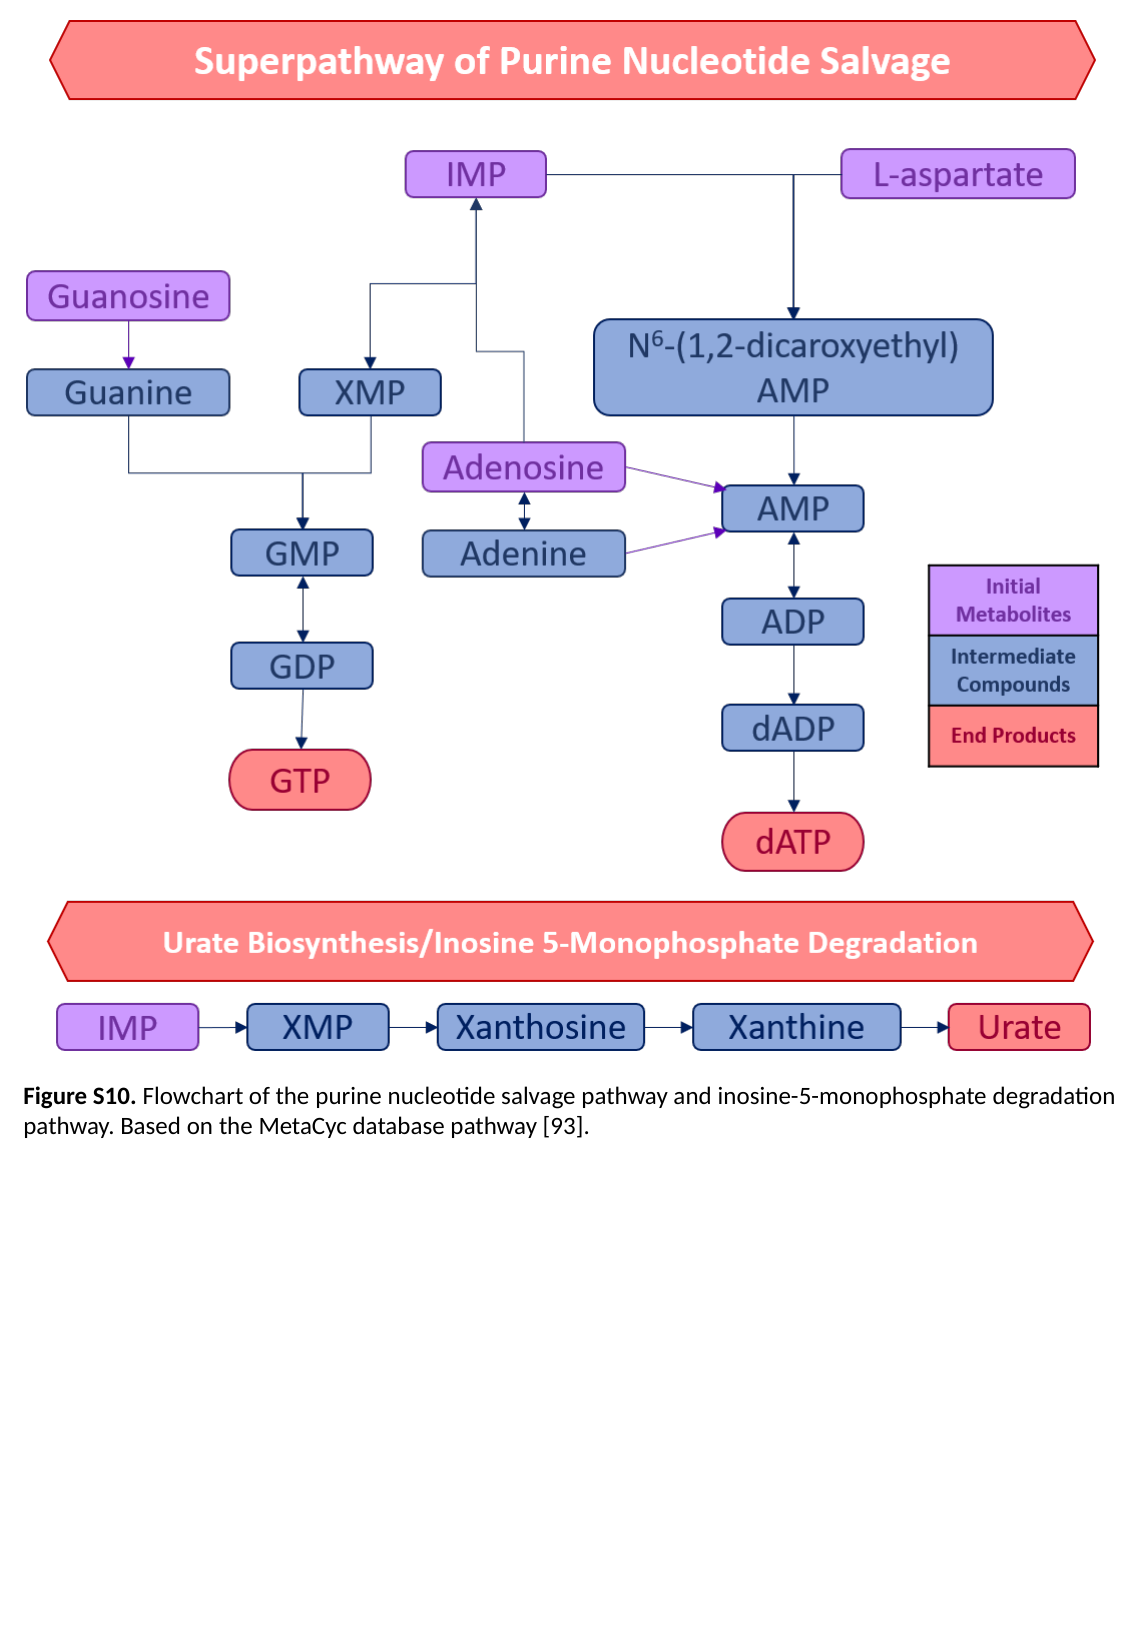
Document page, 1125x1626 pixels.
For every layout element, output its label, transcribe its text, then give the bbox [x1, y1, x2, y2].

picture [24, 20, 1101, 1073]
text_box Figure S10. Flowchart of the purine nucleotide salvage pathway and inosine-5-monophosphate degradation pathway. Based on the MetaCyc database pathway [93]. [8, 1072, 1125, 1147]
